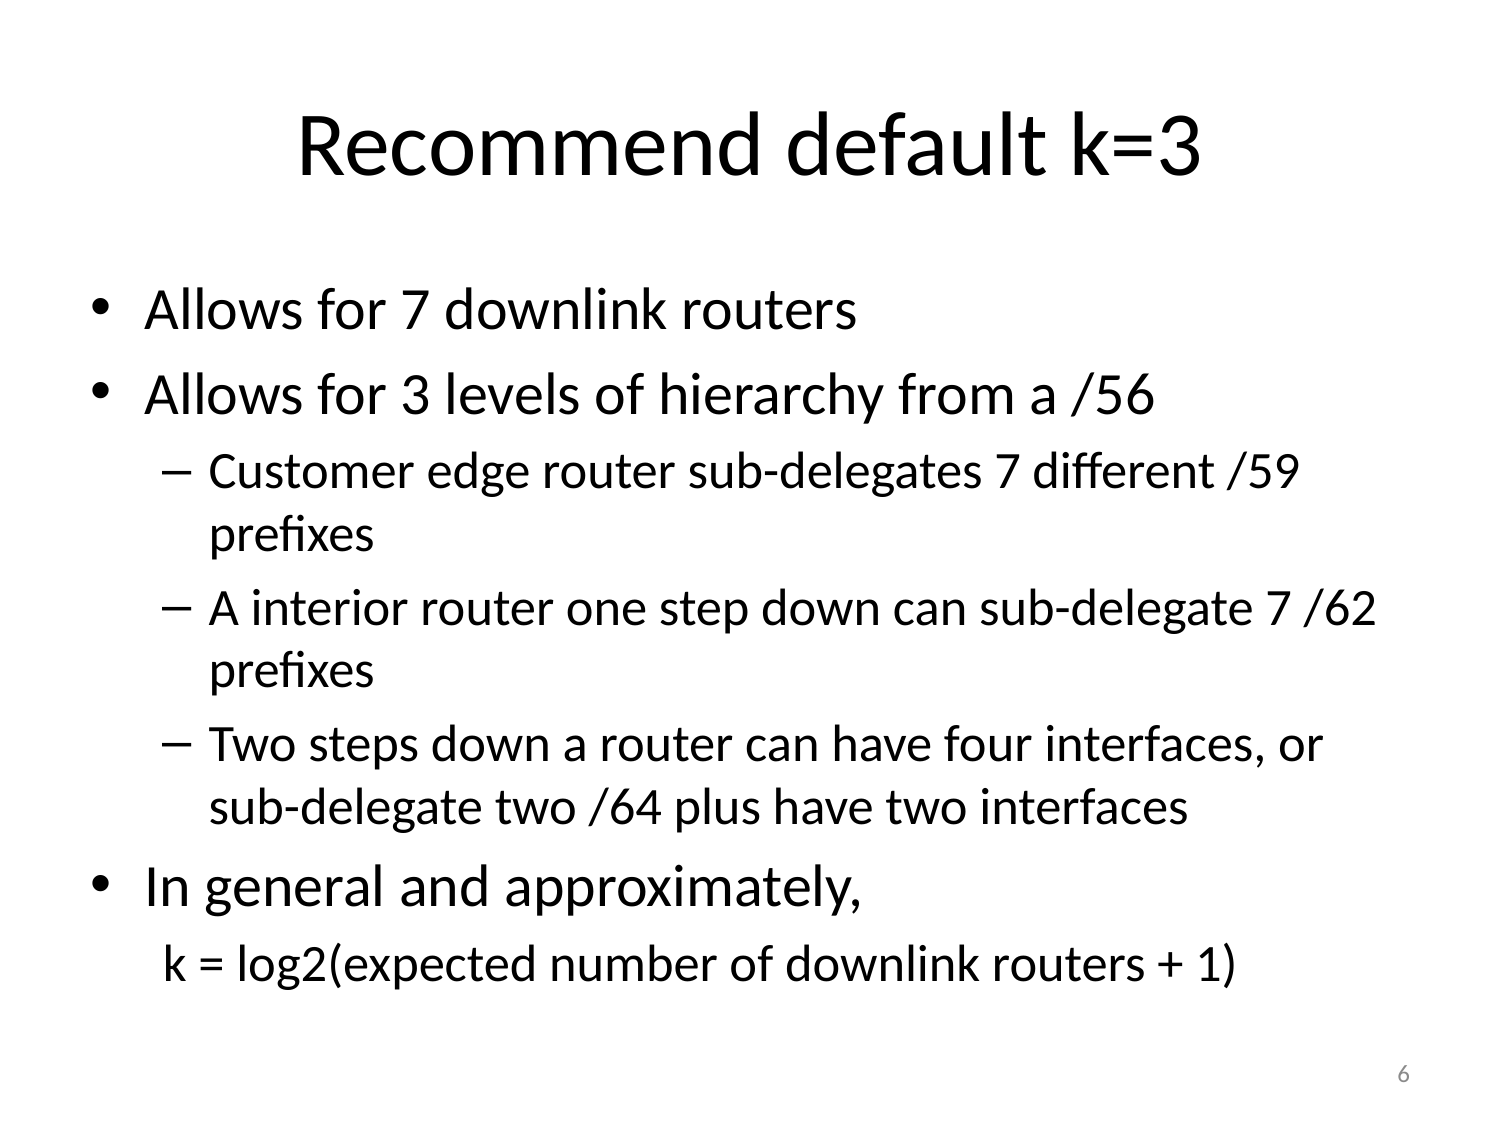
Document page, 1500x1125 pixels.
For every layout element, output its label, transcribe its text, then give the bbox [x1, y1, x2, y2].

title Recommend default k=3 [74, 44, 1426, 233]
slide_number 6 [1074, 1042, 1425, 1103]
list Allows for 7 downlink routers Allows for 3 levels of hierarchy from a /56 Customer edge router sub-delegates 7 different /59 prefixes A interior router one step down can sub-delegate 7 /62 prefixes Two steps down a router can have four interfaces, or sub-delegate two /64 plus have two interfaces In general and approximately, k = log2(expected number of downlink routers + 1) [74, 262, 1426, 1006]
